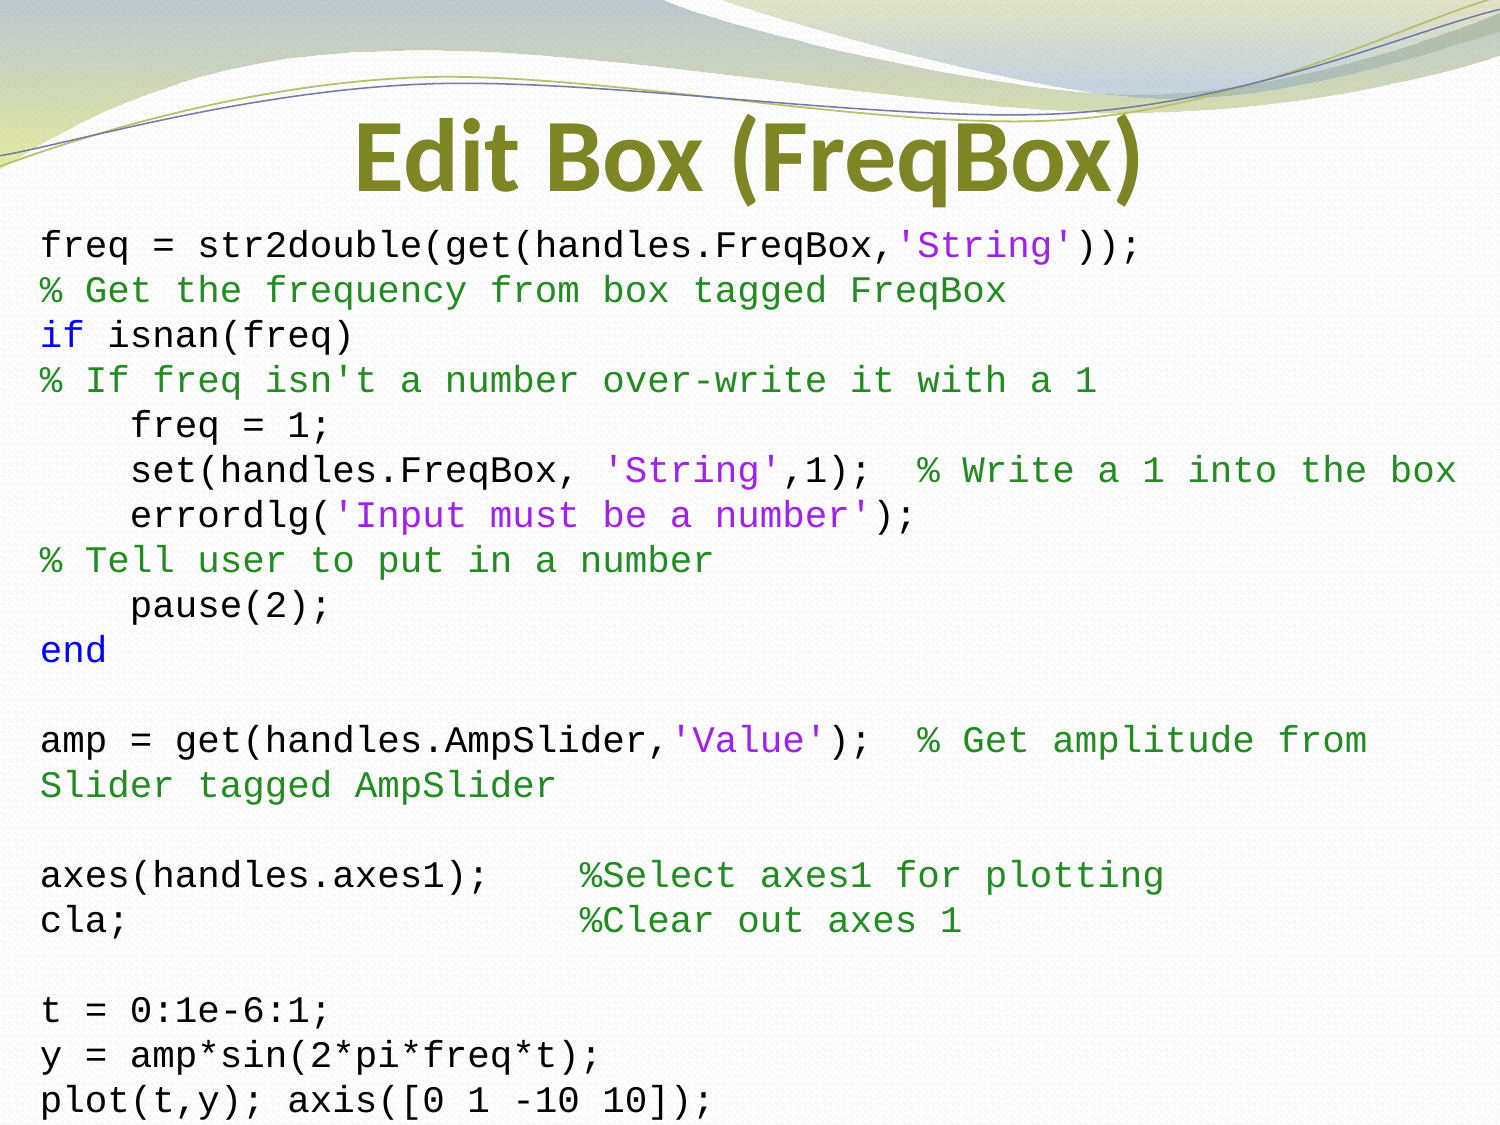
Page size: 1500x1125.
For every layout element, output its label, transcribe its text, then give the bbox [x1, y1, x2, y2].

title Edit Box (FreqBox) [75, 24, 1425, 212]
text_box freq = str2double(get(handles.FreqBox,'String')); % Get the frequency from box tagged FreqBox if isnan(freq) % If freq isn't a number over-write it with a 1 freq = 1; set(handles.FreqBox, 'String',1); % Write a 1 into the box errordlg('Input must be a number'); % Tell user to put in a number pause(2); end amp = get(handles.AmpSlider,'Value'); % Get amplitude from Slider tagged AmpSlider axes(handles.axes1); %Select axes1 for plotting cla; %Clear out axes 1 t = 0:1e-6:1; y = amp*sin(2*pi*freq*t); plot(t,y); axis([0 1 -10 10]); [24, 212, 1475, 1125]
